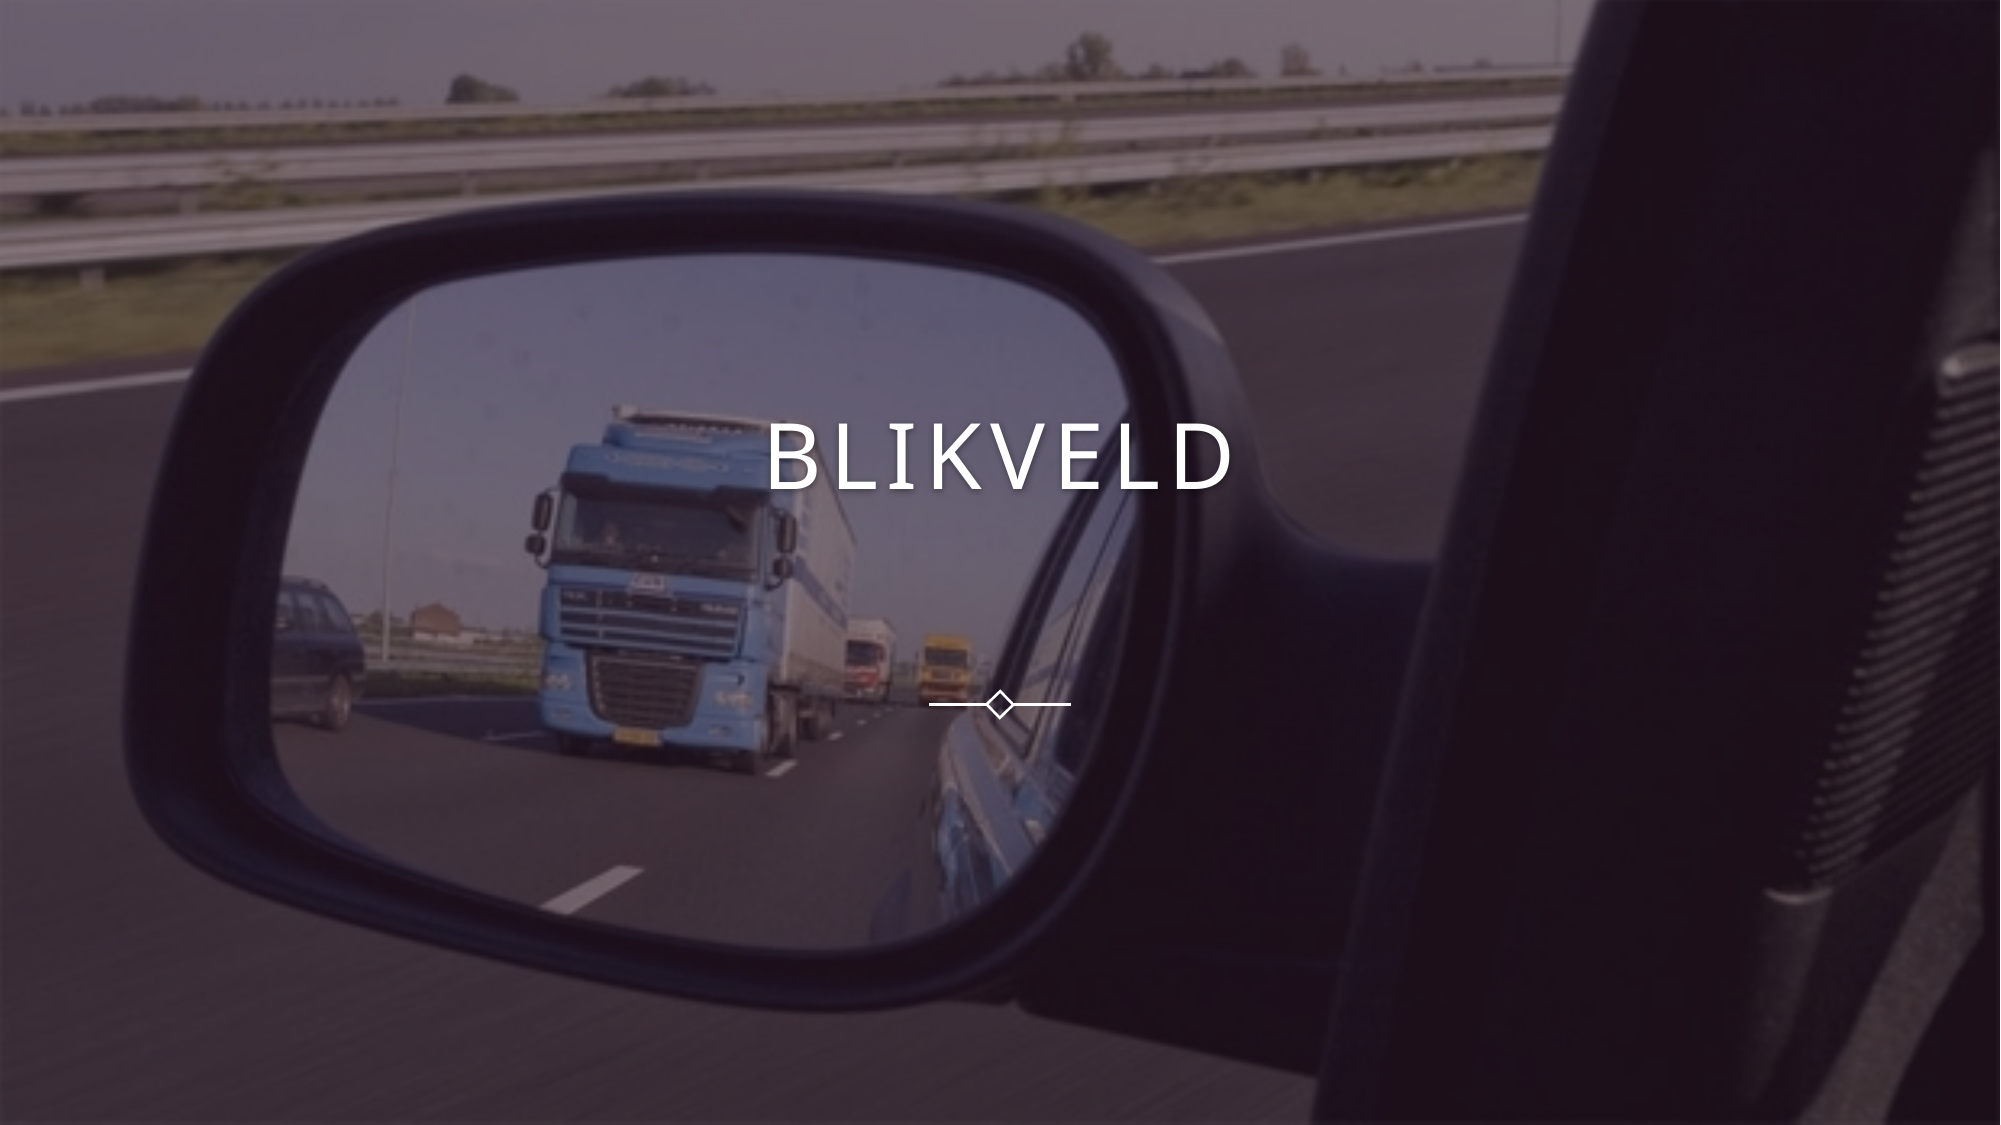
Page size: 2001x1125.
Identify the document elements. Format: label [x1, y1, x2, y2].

text_box [928, 695, 1072, 715]
list [0, 0, 2000, 1125]
